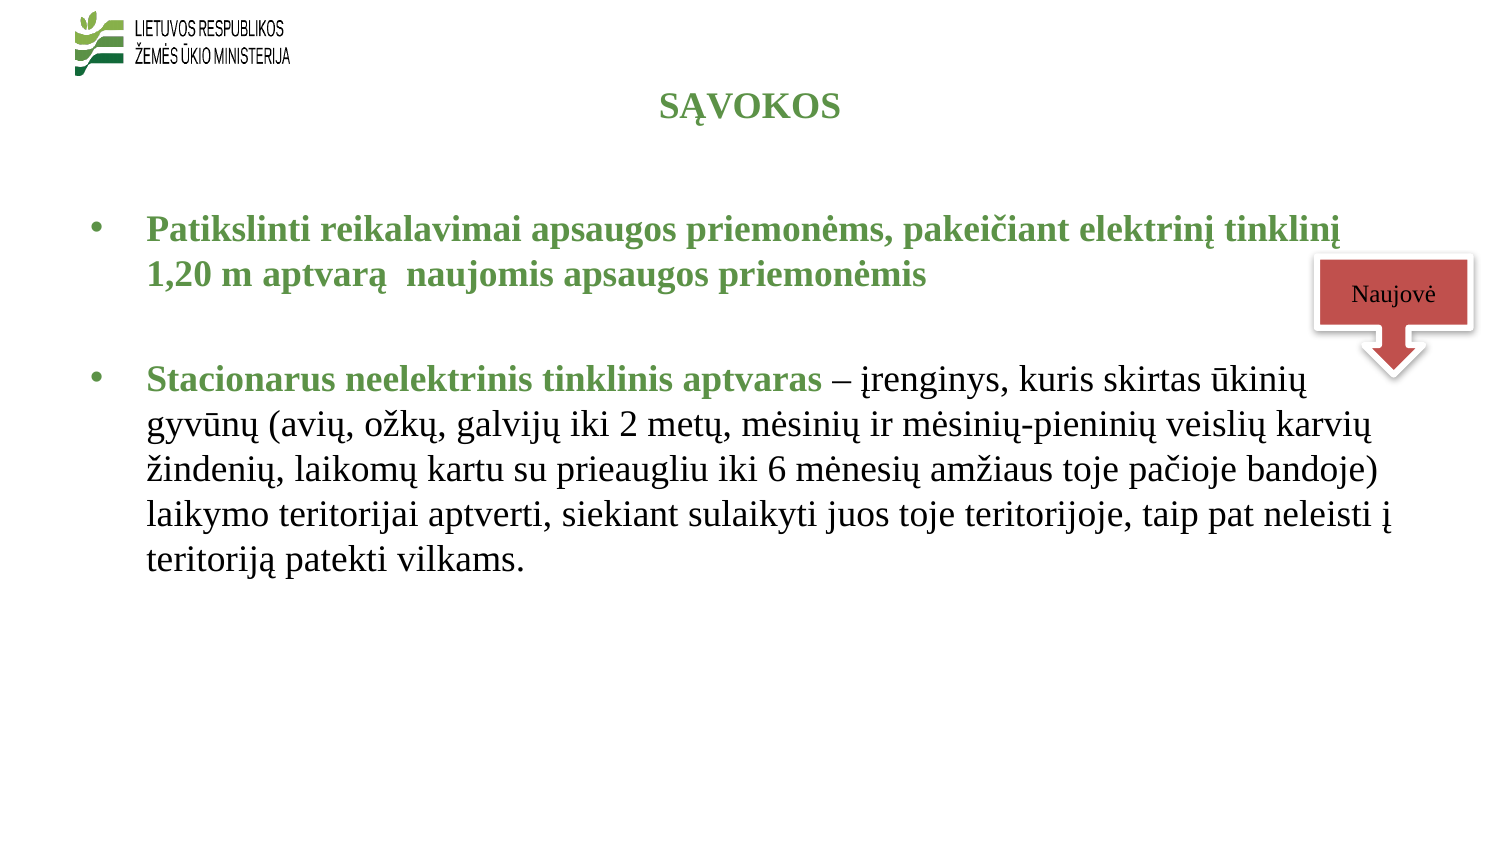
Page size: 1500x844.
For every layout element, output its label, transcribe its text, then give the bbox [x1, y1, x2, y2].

title SĄVOKOS [75, 33, 1425, 175]
list Patikslinti reikalavimai apsaugos priemonėms, pakeičiant elektrinį tinklinį 1,20 m aptvarą naujomis apsaugos priemonėmis Stacionarus neelektrinis tinklinis aptvaras – įrenginys, kuris skirtas ūkinių gyvūnų (avių, ožkų, galvijų iki 2 metų, mėsinių ir mėsinių-pieninių veislių karvių žindenių, laikomų kartu su prieaugliu iki 6 mėnesių amžiaus toje pačioje bandoje) laikymo teritorijai aptverti, siekiant sulaikyti juos toje teritorijoje, taip pat neleisti į teritoriją patekti vilkams. [75, 196, 1425, 754]
picture [74, 11, 290, 76]
text_box Naujovė [1313, 253, 1474, 378]
